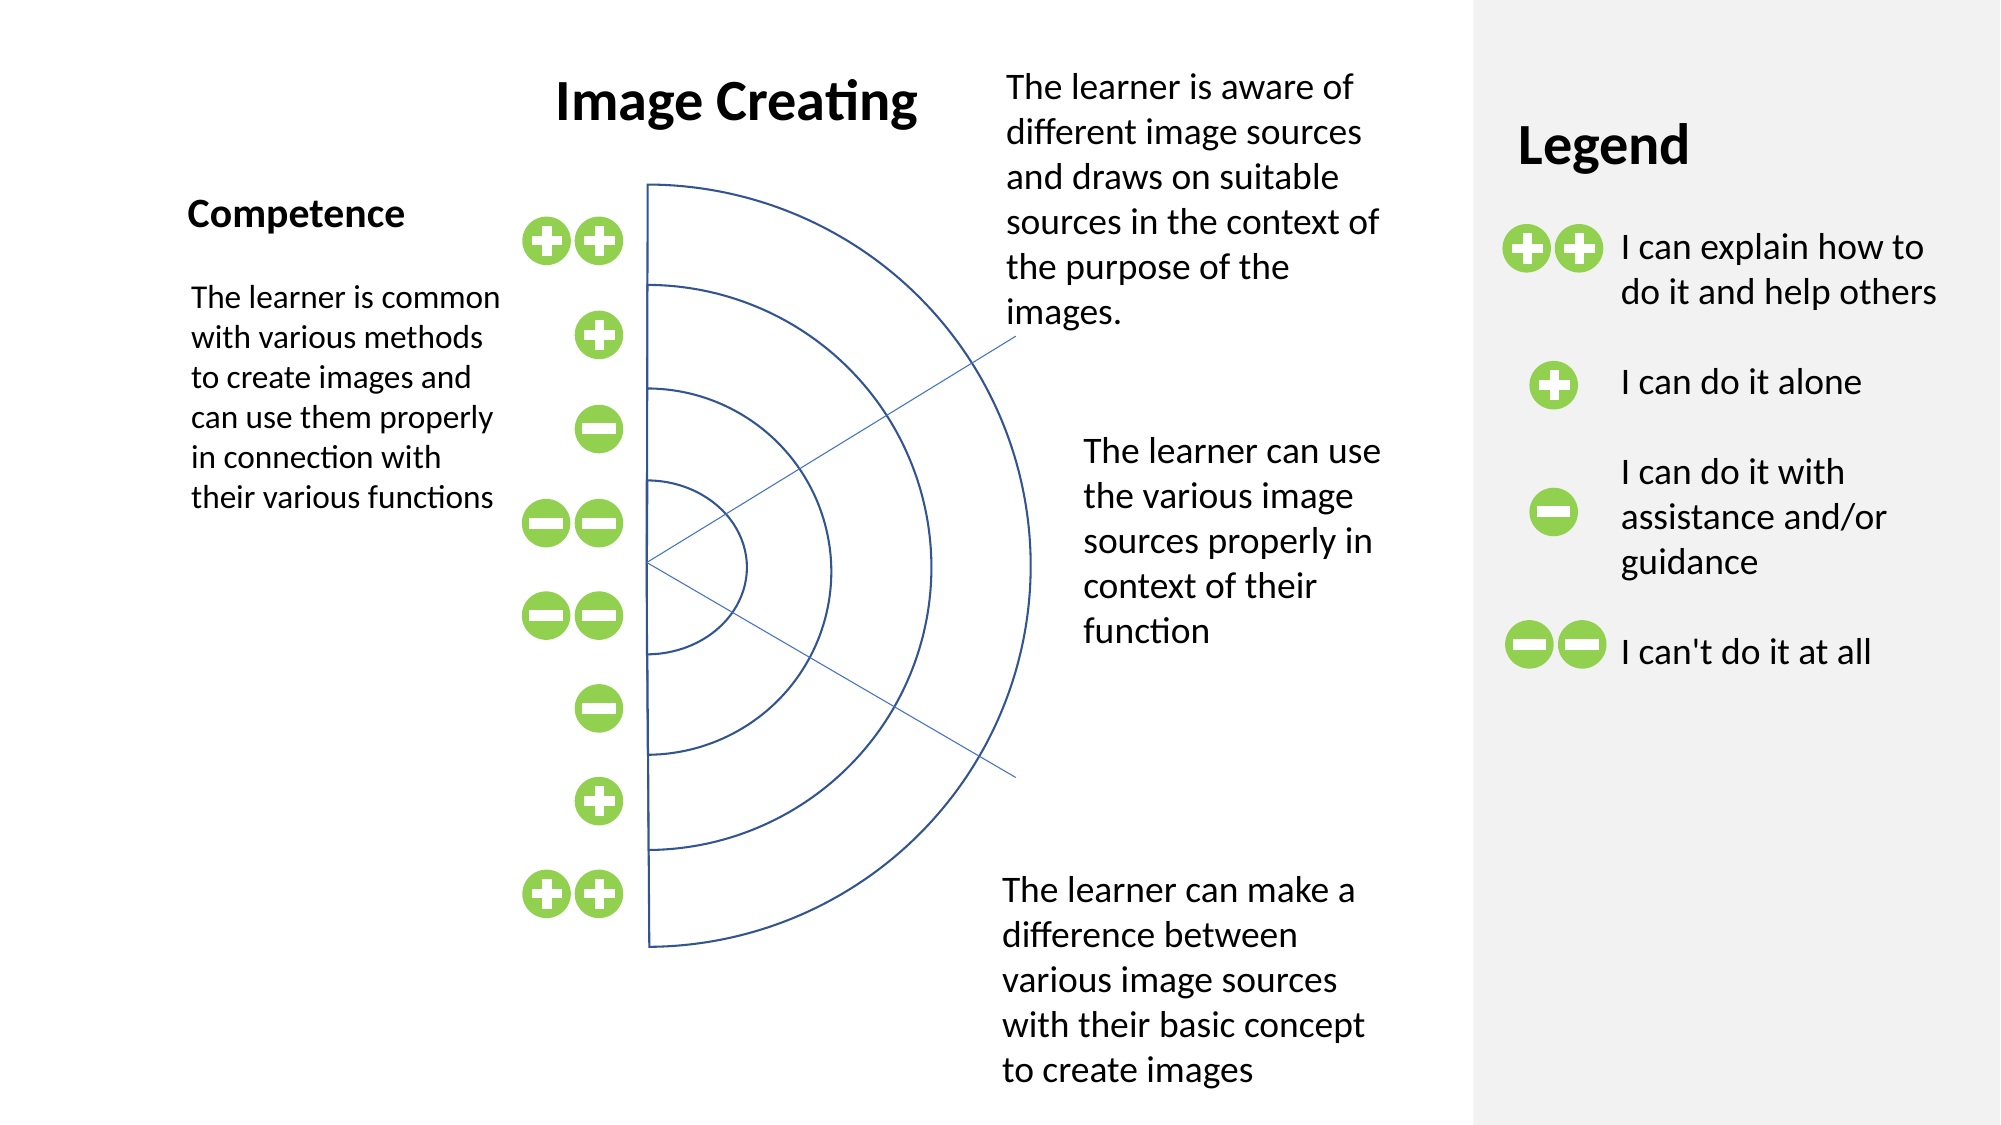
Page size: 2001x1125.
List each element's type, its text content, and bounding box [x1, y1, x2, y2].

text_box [575, 311, 623, 359]
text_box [522, 592, 623, 639]
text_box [1503, 225, 1603, 272]
text_box Image Creating [0, 55, 1474, 140]
text_box Competence [172, 178, 511, 243]
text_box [262, 184, 1031, 947]
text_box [575, 777, 623, 825]
text_box The learner is common with various methods to create images and can use them properly in connection with their various functions [176, 267, 262, 523]
text_box Legend I can explain how to do it and help others I can do it alone I can do it with assistance and/or guidance I can't do it at all [1503, 99, 1955, 770]
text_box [1530, 361, 1577, 409]
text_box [523, 217, 623, 265]
text_box The learner is aware of different image sources and draws on suitable sources in the context of the purpose of the images. [991, 140, 1403, 340]
text_box The learner can make a difference between various image sources with their basic concept to create images [987, 857, 1403, 1098]
text_box [1472, 0, 2000, 1125]
text_box The learner can use the various image sources properly in context of their function [1068, 418, 1419, 659]
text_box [1506, 621, 1606, 668]
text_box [523, 870, 623, 918]
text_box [575, 685, 623, 732]
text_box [575, 405, 623, 453]
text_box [522, 499, 623, 547]
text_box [1530, 488, 1577, 536]
